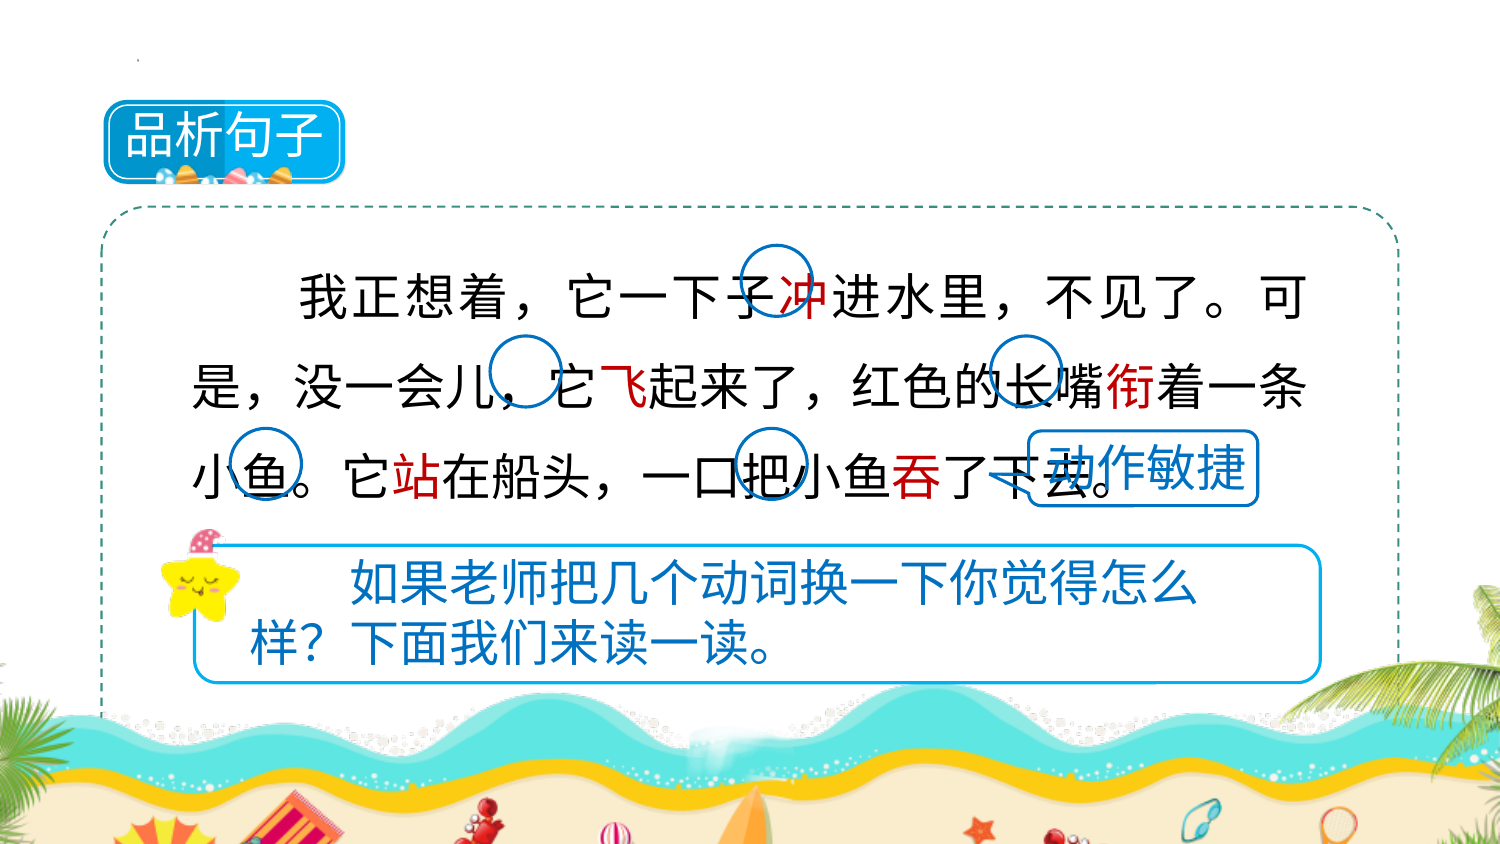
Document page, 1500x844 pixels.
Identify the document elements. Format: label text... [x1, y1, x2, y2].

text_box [161, 529, 1321, 683]
text_box [490, 335, 562, 408]
text_box [735, 428, 808, 500]
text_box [103, 95, 345, 184]
text_box [230, 428, 302, 500]
text_box 我正想着，它一下子冲进水里，不见了。可是，没一会儿，它飞起来了，红色的长嘴衔着一条小鱼。它站在船头，一口把小鱼吞了下去。 [177, 227, 1323, 513]
text_box [990, 335, 1062, 408]
text_box [100, 205, 1400, 585]
picture [0, 585, 1500, 844]
text_box [741, 245, 813, 317]
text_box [1028, 428, 1372, 506]
